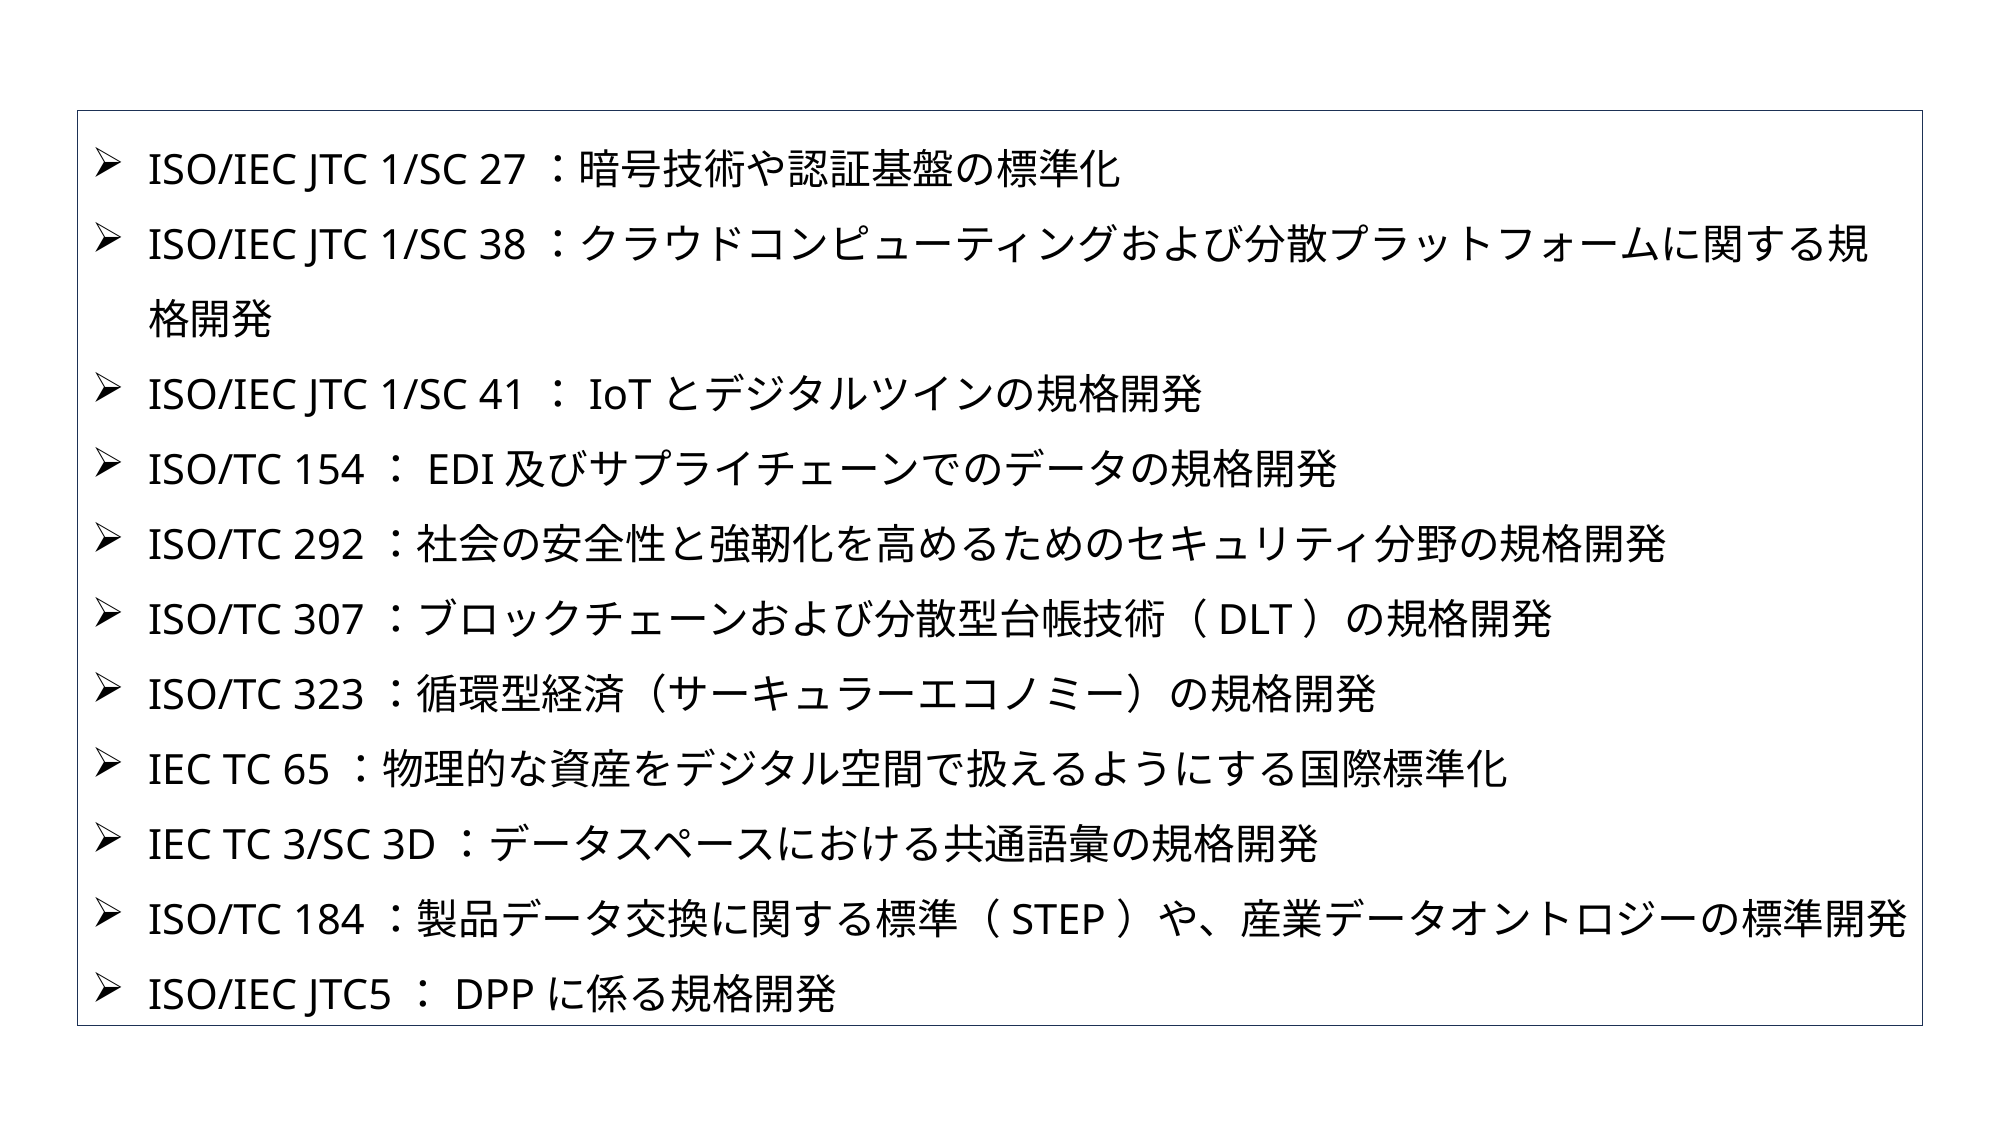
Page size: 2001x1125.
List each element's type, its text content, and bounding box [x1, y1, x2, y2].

text_box ISO/IEC JTC 1/SC 27：暗号技術や認証基盤の標準化 ISO/IEC JTC 1/SC 38：クラウドコンピューティングおよび分散プラットフォームに関する規格開発 ISO/IEC JTC 1/SC 41：IoTとデジタルツインの規格開発 ISO/TC 154：EDI及びサプライチェーンでのデータの規格開発 ISO/TC 292：社会の安全性と強靭化を高めるためのセキュリティ分野の規格開発 ISO/TC 307：ブロックチェーンおよび分散型台帳技術（DLT）の規格開発 ISO/TC 323：循環型経済（サーキュラーエコノミー）の規格開発 IEC TC 65：物理的な資産をデジタル空間で扱えるようにする国際標準化 IEC TC 3/SC 3D：データスペースにおける共通語彙の規格開発 ISO/TC 184：製品データ交換に関する標準（STEP）や、産業データオントロジーの標準開発 ISO/IEC JTC5：DPPに係る規格開発 [77, 110, 1923, 1026]
